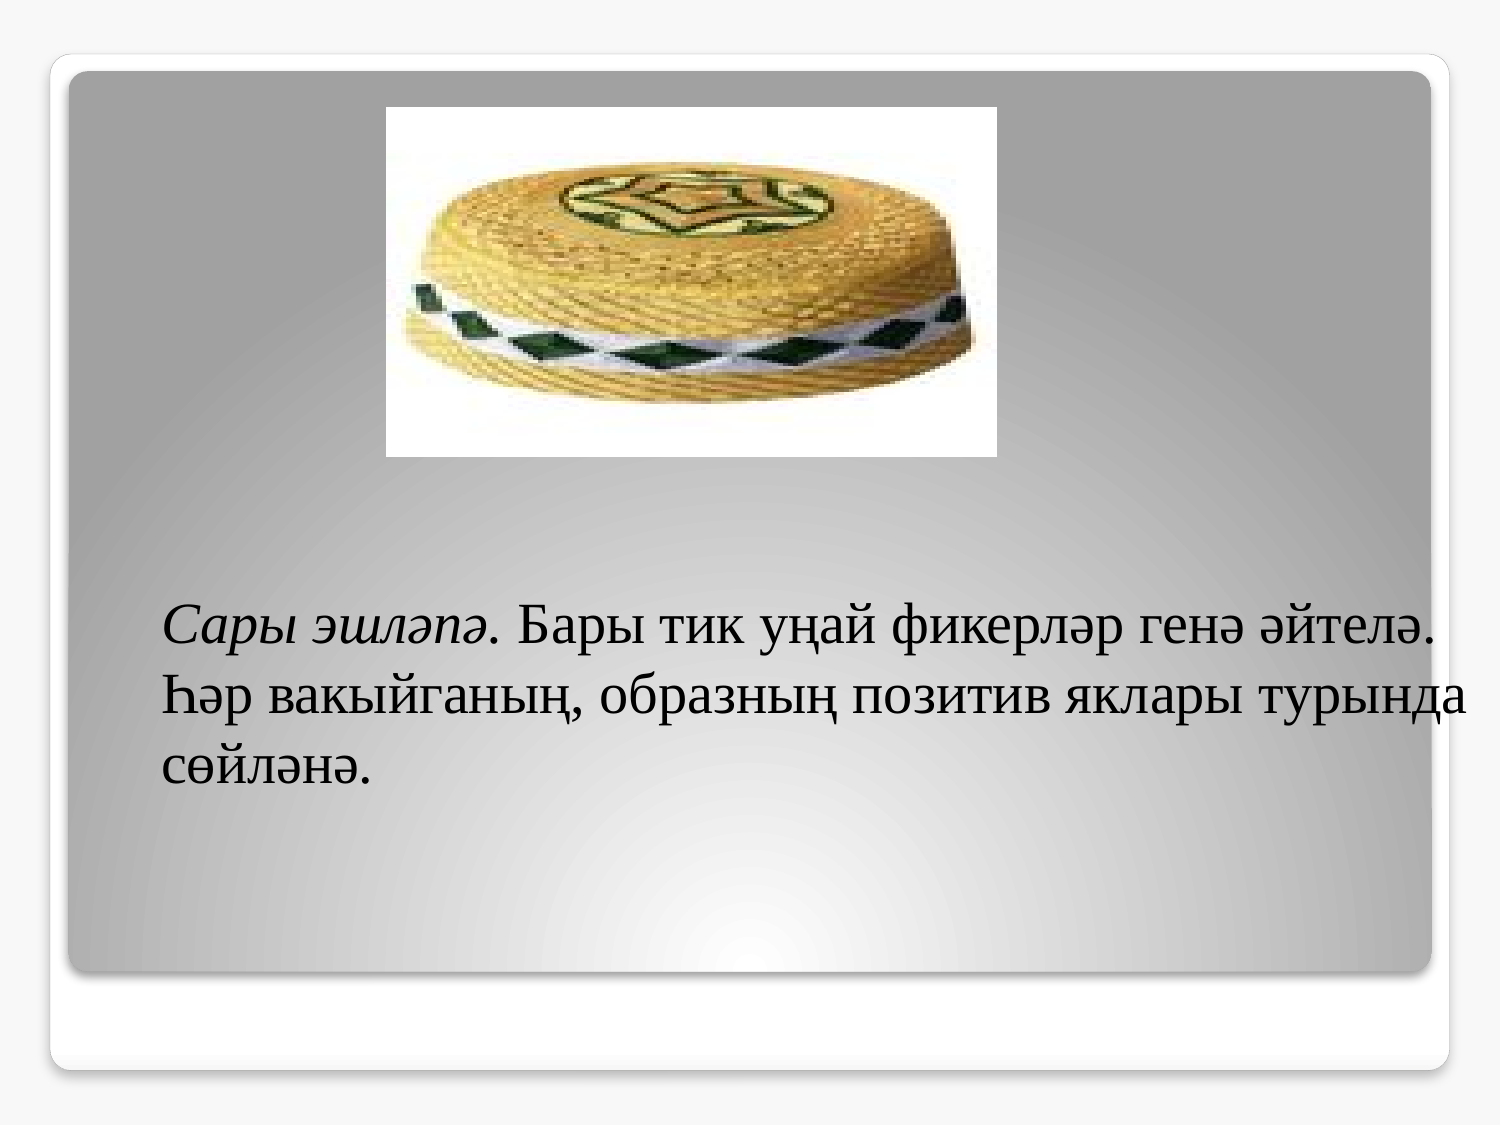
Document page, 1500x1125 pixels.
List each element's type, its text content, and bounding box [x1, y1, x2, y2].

title Сары эшләпә. Бары тик уңай фикерләр генә әйтелә. Һәр вакыйганың, образның позитив яклары турында сөйләнә. [146, 533, 1489, 803]
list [386, 107, 997, 458]
